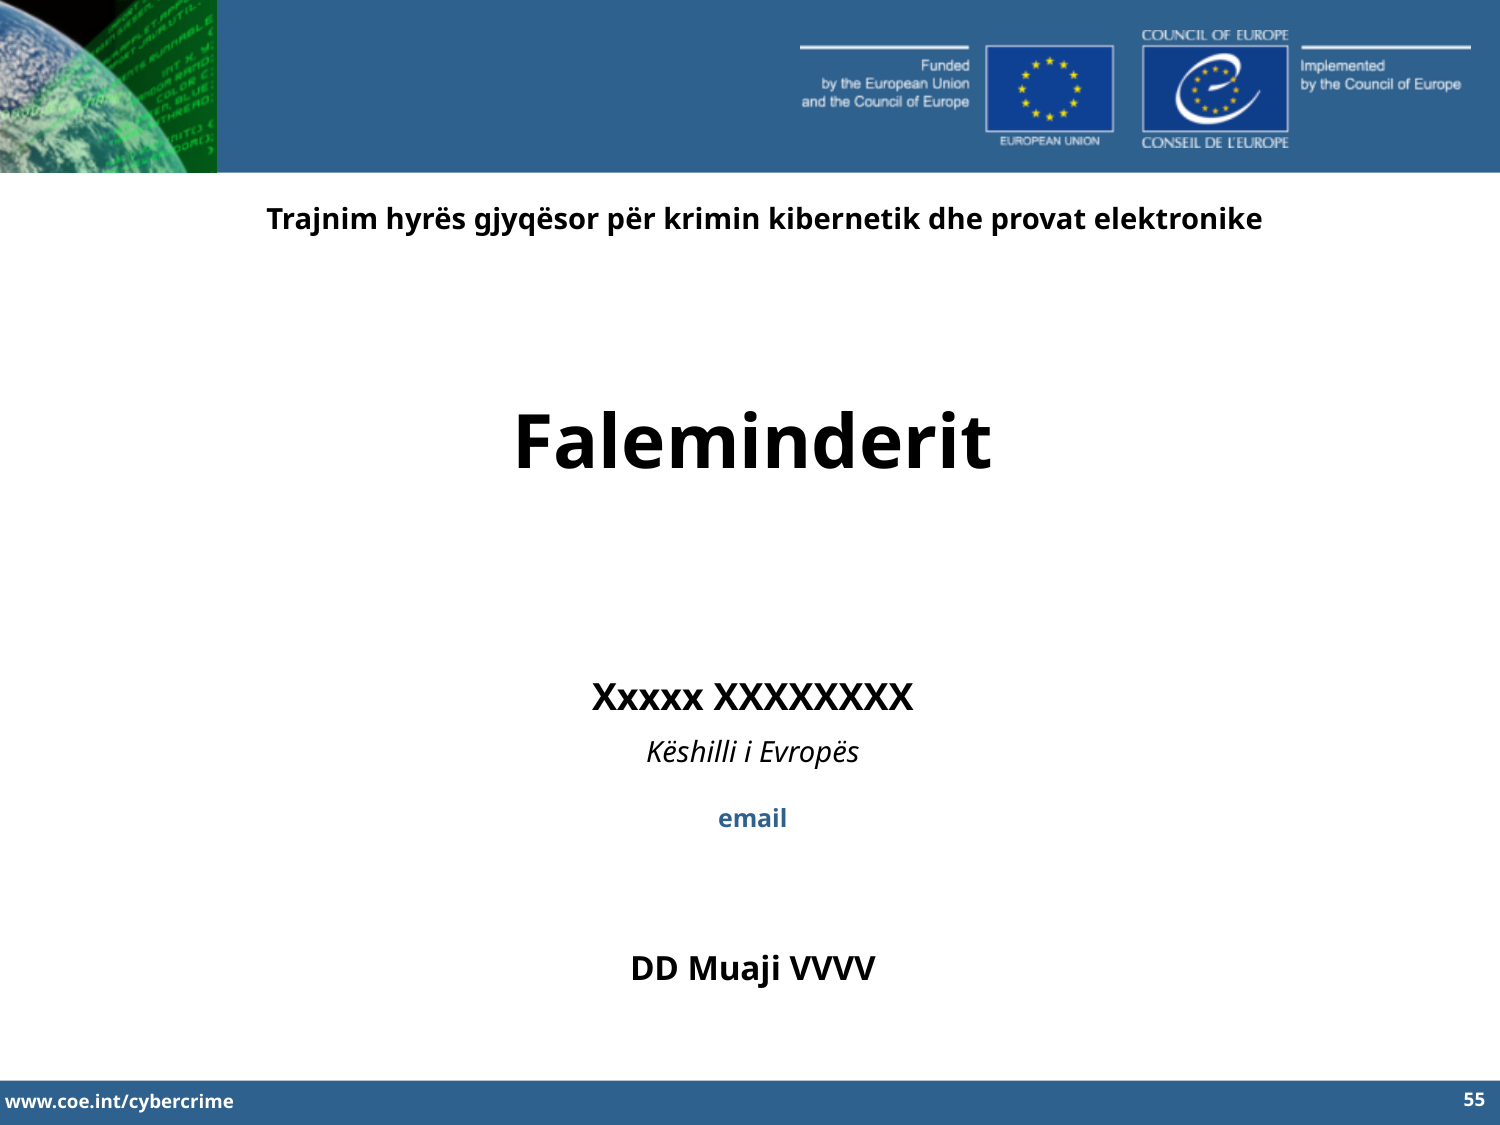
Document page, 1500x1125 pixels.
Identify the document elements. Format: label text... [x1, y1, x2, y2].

picture [0, 1, 217, 173]
text_box Faleminderit Xxxxx XXXXXXXX Këshilli i Evropës email DD Muaji VVVV [47, 385, 1459, 995]
picture [799, 30, 1471, 148]
text_box Trajnim hyrës gjyqësor për krimin kibernetik dhe provat elektronike [59, 193, 1471, 243]
